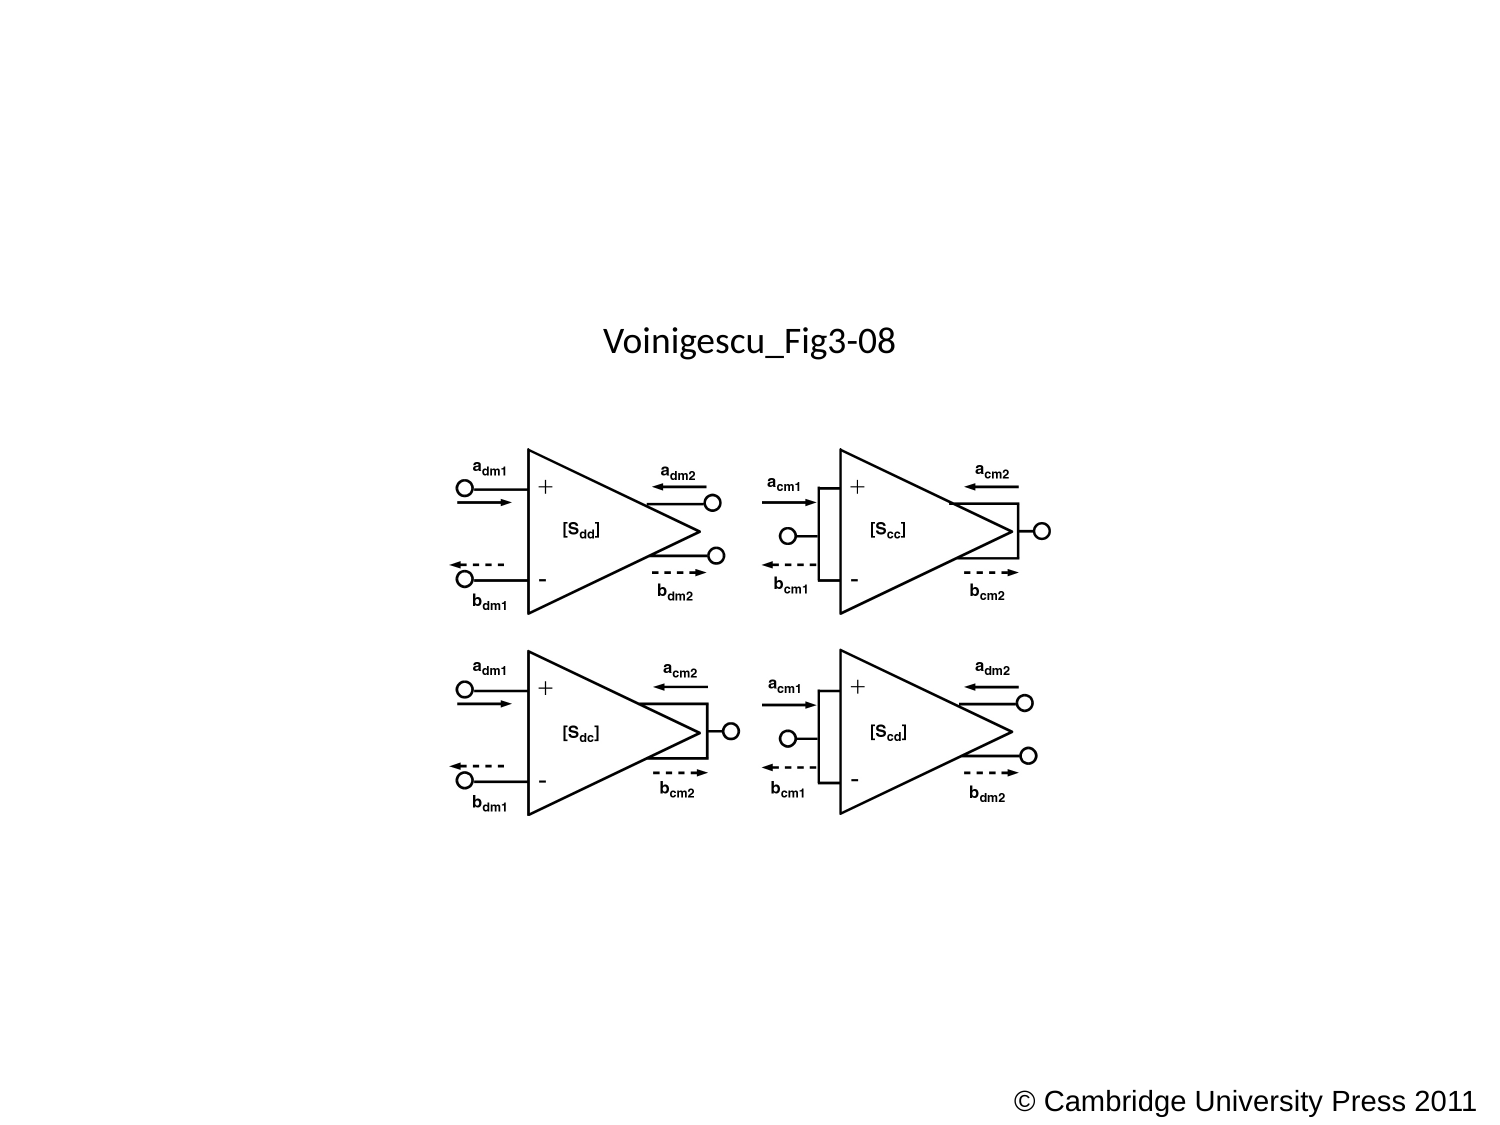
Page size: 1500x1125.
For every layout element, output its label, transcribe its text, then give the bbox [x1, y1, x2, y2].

text_box © Cambridge University Press 2011 [907, 1074, 1493, 1125]
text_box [449, 308, 1051, 817]
